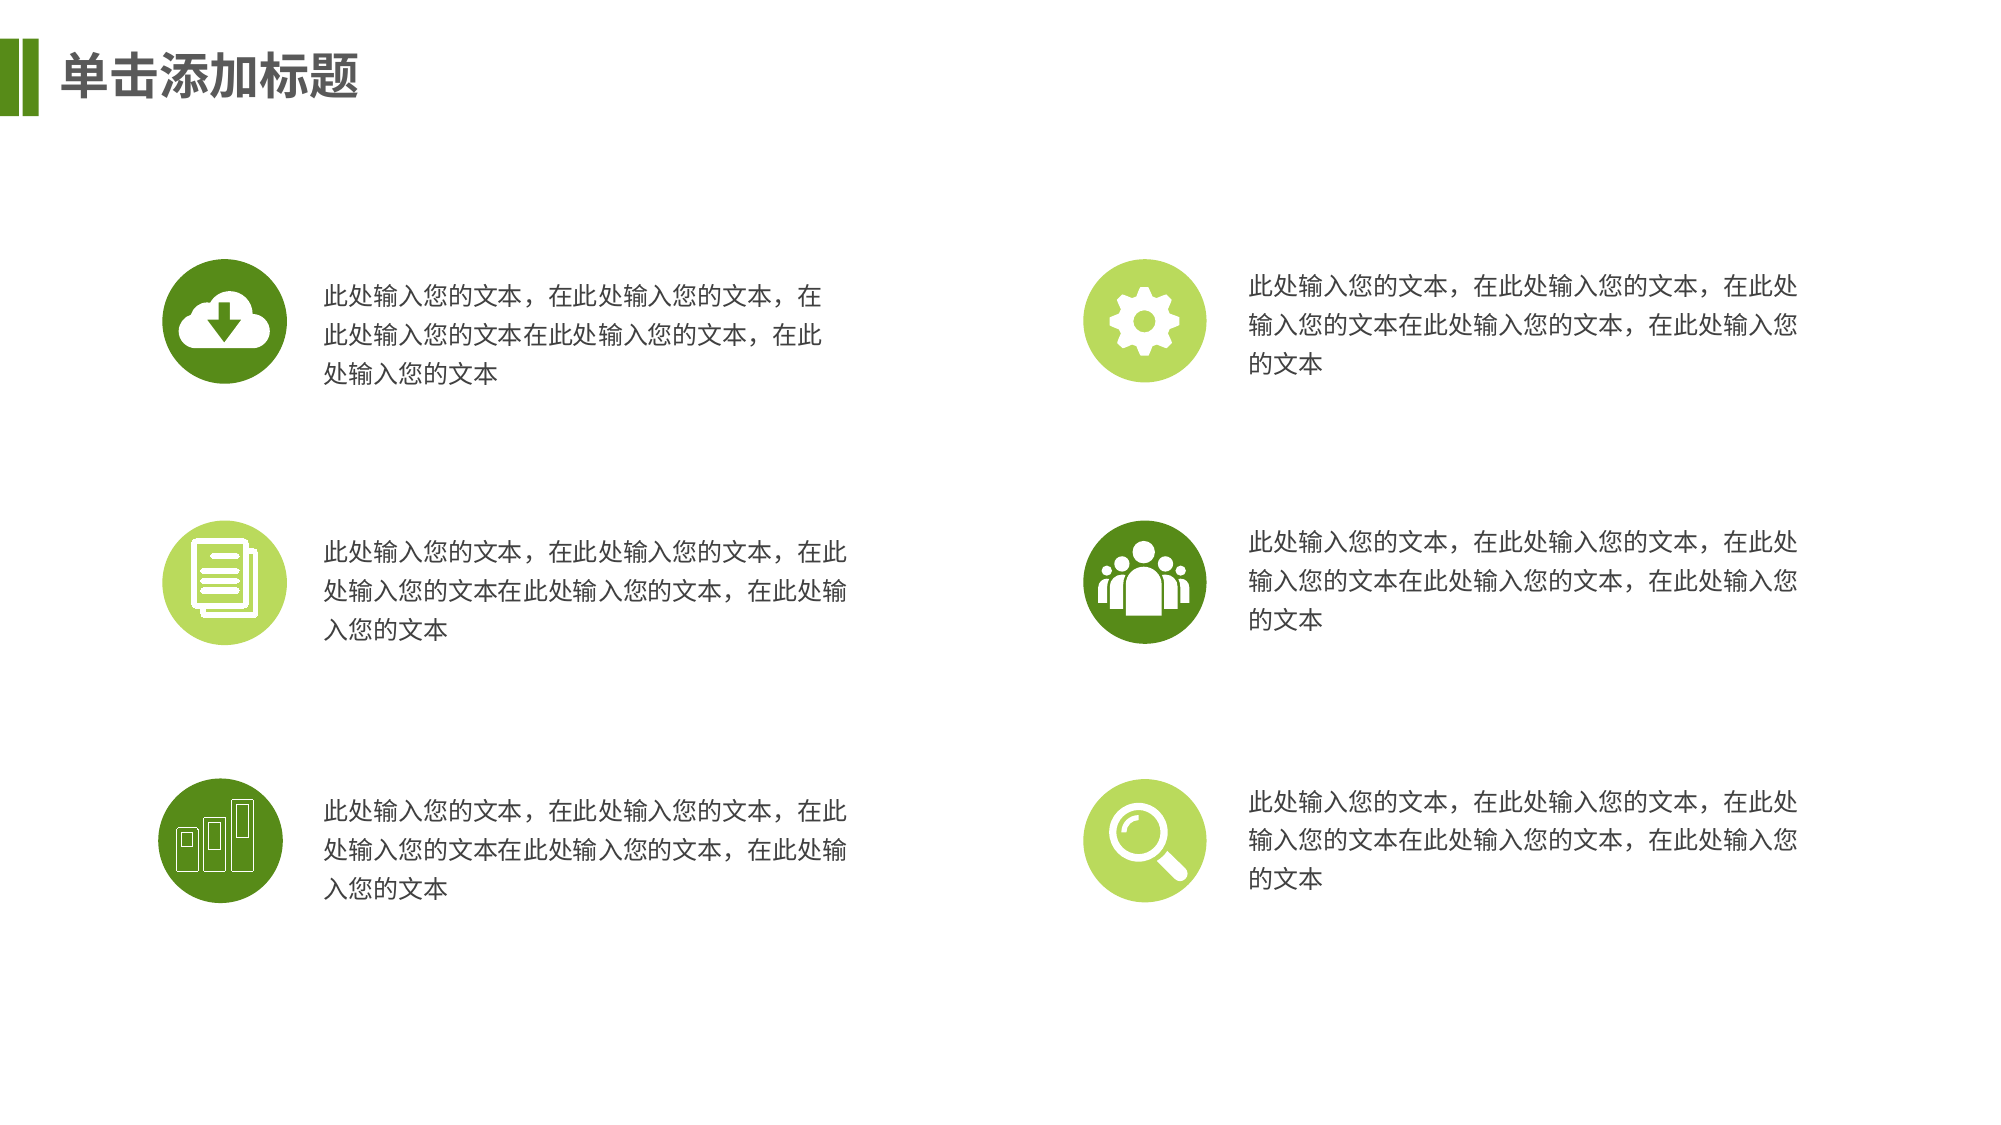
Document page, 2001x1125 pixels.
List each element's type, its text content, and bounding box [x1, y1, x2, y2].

text_box 此处输入您的文本，在此处输入您的文本，在此处输入您的文本在此处输入您的文本，在此处输入您的文本 [1233, 766, 1814, 904]
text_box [1083, 779, 1207, 903]
text_box 单击添加标题 [44, 37, 540, 113]
text_box 此处输入您的文本，在此处输入您的文本，在此处输入您的文本在此处输入您的文本，在此处输入您的文本 [308, 261, 862, 399]
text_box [162, 520, 287, 646]
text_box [158, 778, 283, 904]
text_box [0, 38, 20, 117]
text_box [1083, 520, 1207, 644]
text_box 此处输入您的文本，在此处输入您的文本，在此处输入您的文本在此处输入您的文本，在此处输入您的文本 [308, 517, 887, 655]
text_box 此处输入您的文本，在此处输入您的文本，在此处输入您的文本在此处输入您的文本，在此处输入您的文本 [1233, 251, 1814, 389]
text_box 此处输入您的文本，在此处输入您的文本，在此处输入您的文本在此处输入您的文本，在此处输入您的文本 [1233, 507, 1814, 645]
text_box [22, 38, 40, 117]
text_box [162, 259, 287, 384]
text_box 此处输入您的文本，在此处输入您的文本，在此处输入您的文本在此处输入您的文本，在此处输入您的文本 [308, 776, 878, 914]
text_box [1083, 259, 1207, 383]
